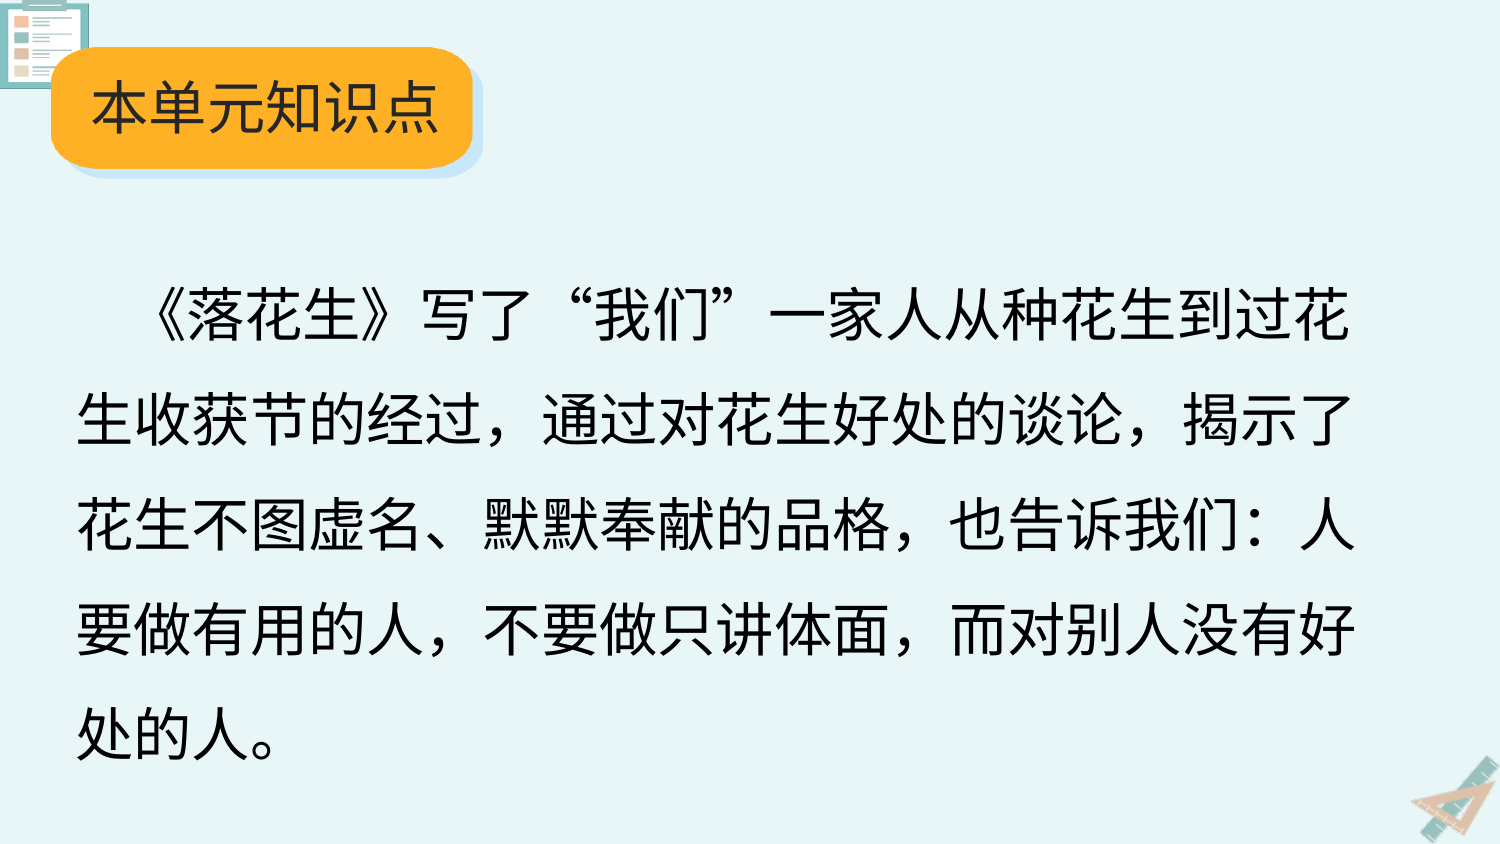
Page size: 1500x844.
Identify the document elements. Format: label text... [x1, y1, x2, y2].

picture [1411, 755, 1500, 844]
picture [0, 0, 483, 179]
text_box 《落花生》写了“我们”一家人从种花生到过花生收获节的经过，通过对花生好处的谈论，揭示了花生不图虚名、默默奉献的品格，也告诉我们：人要做有用的人，不要做只讲体面，而对别人没有好处的人。 [63, 237, 1370, 774]
